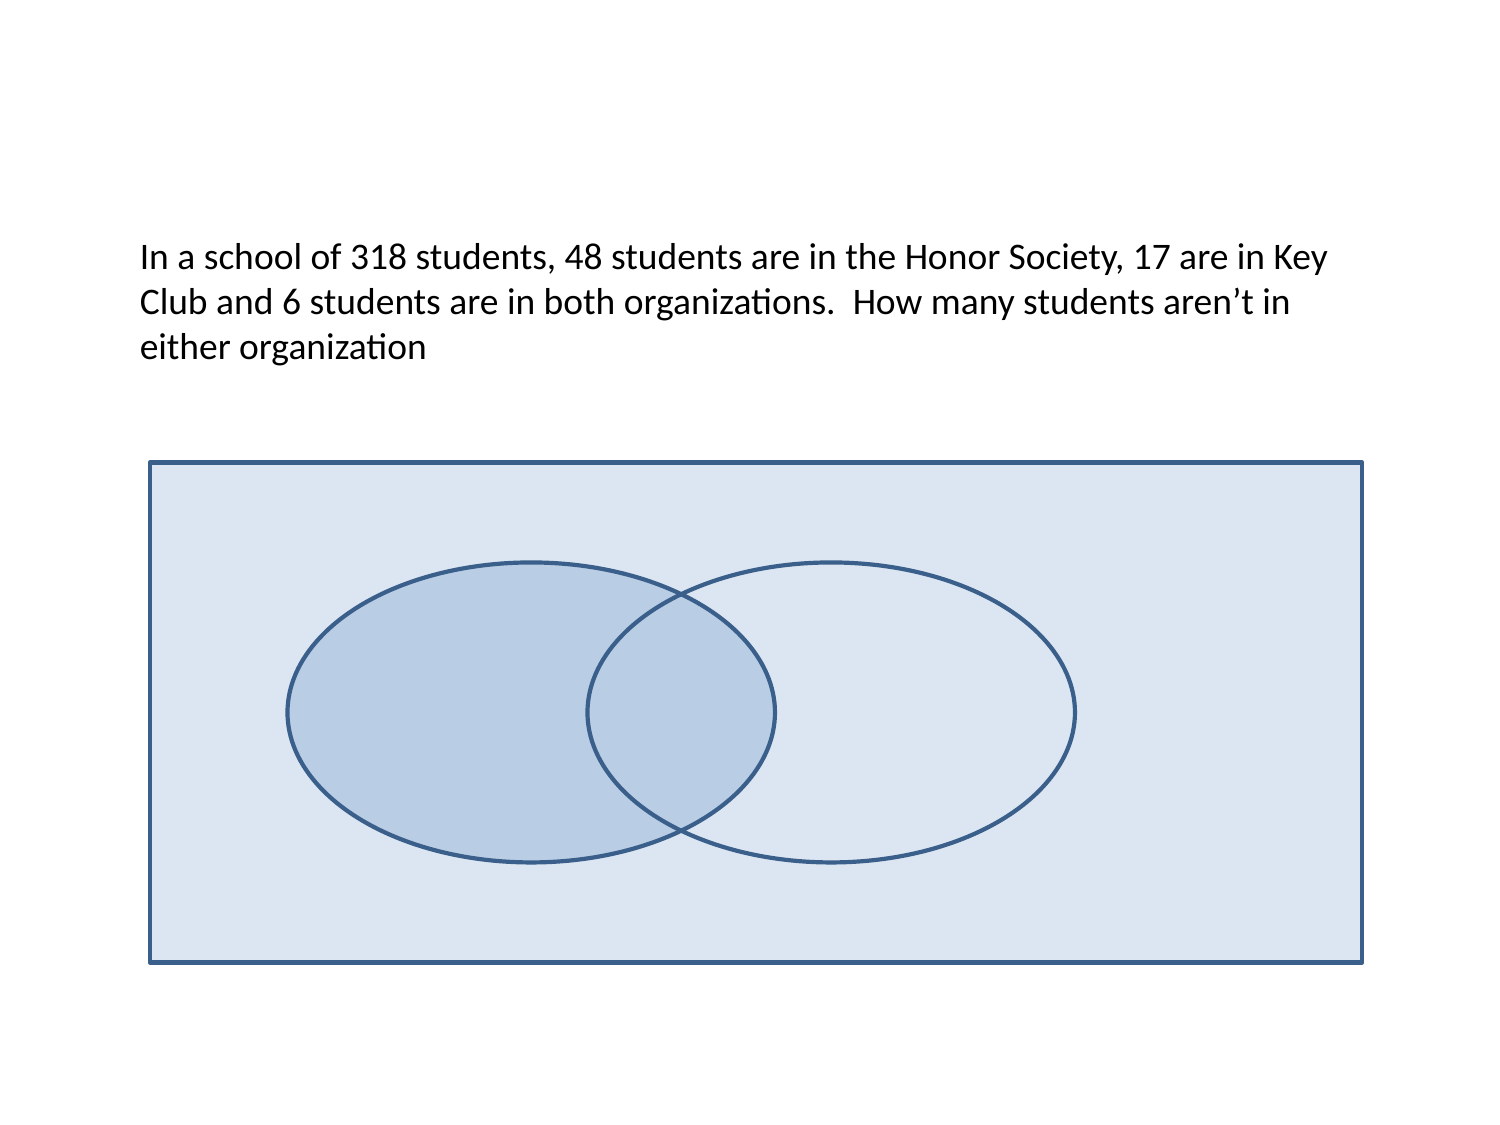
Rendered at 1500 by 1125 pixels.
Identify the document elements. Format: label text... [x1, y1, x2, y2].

text_box [285, 560, 681, 865]
text_box In a school of 318 students, 48 students are in the Honor Society, 17 are in Key Club and 6 students are in both organizations. How many students aren’t in either organization [125, 224, 1375, 375]
text_box [585, 560, 1078, 865]
text_box [148, 460, 1364, 965]
